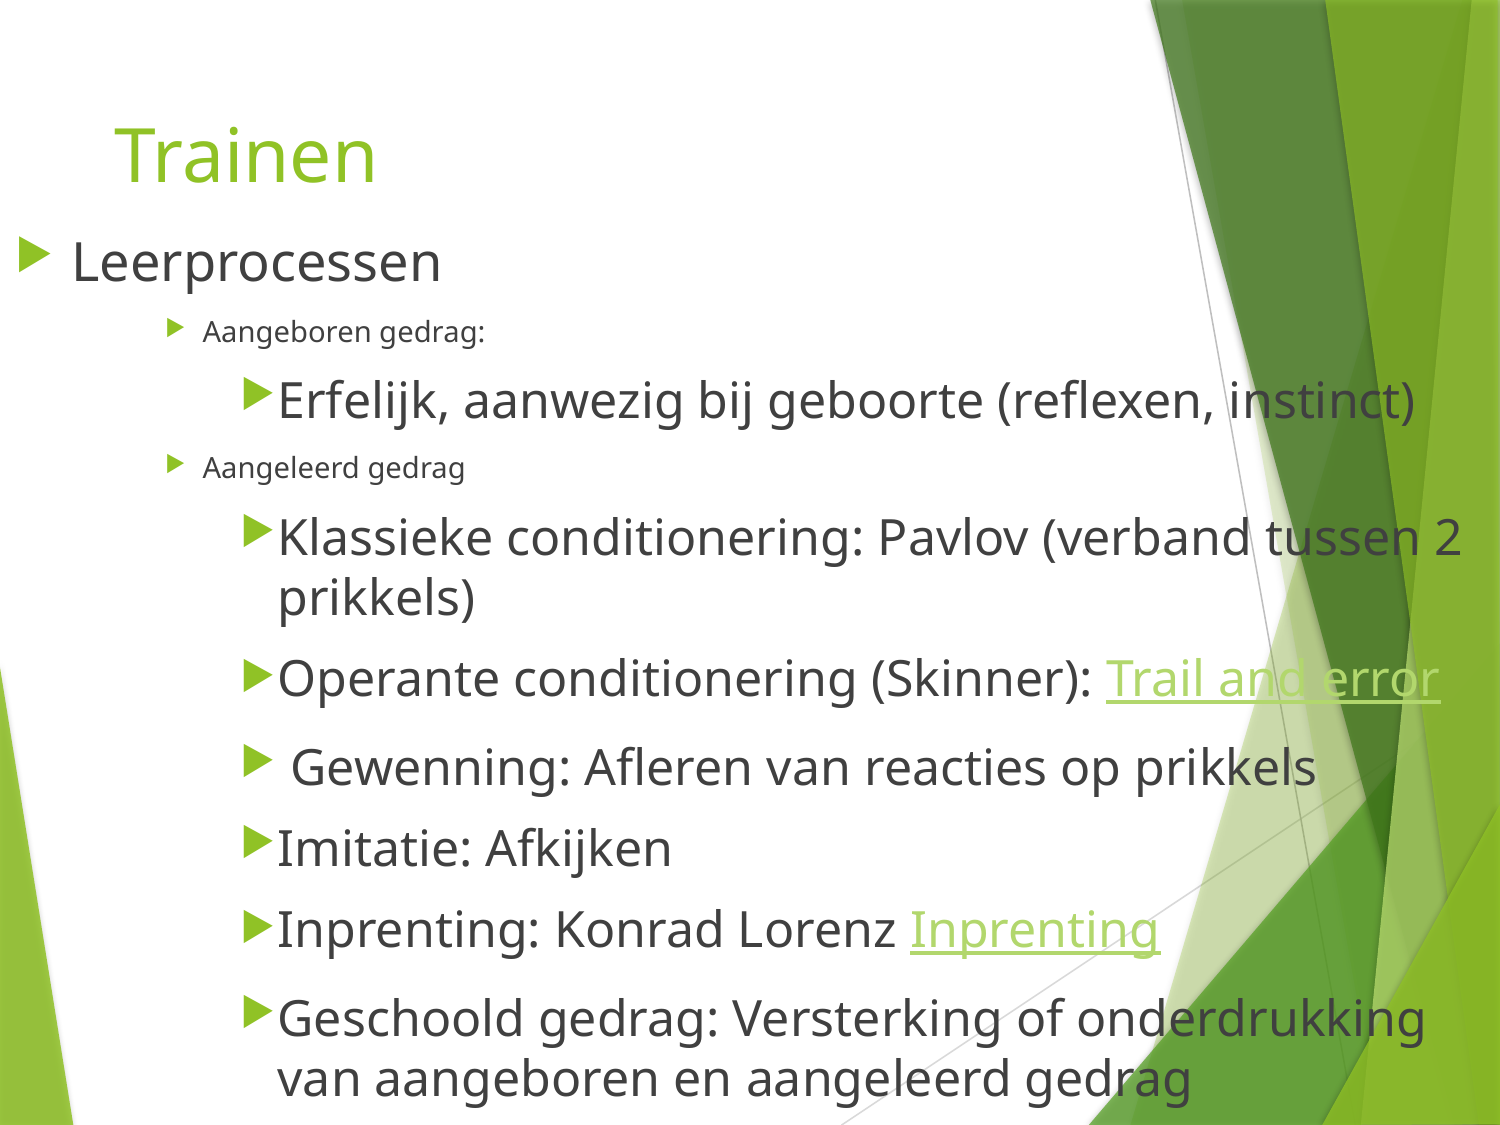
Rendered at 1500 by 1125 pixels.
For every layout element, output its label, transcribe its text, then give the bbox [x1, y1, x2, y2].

title Trainen [99, 99, 1142, 219]
list Leerprocessen Aangeboren gedrag: Erfelijk, aanwezig bij geboorte (reflexen, instinct) Aangeleerd gedrag Klassieke conditionering: Pavlov (verband tussen 2 prikkels) Operante conditionering (Skinner): Trail and error Gewenning: Afleren van reacties op prikkels Imitatie: Afkijken Inprenting: Konrad Lorenz Inprenting Geschoold gedrag: Versterking of onderdrukking van aangeboren en aangeleerd gedrag [0, 219, 1500, 1125]
